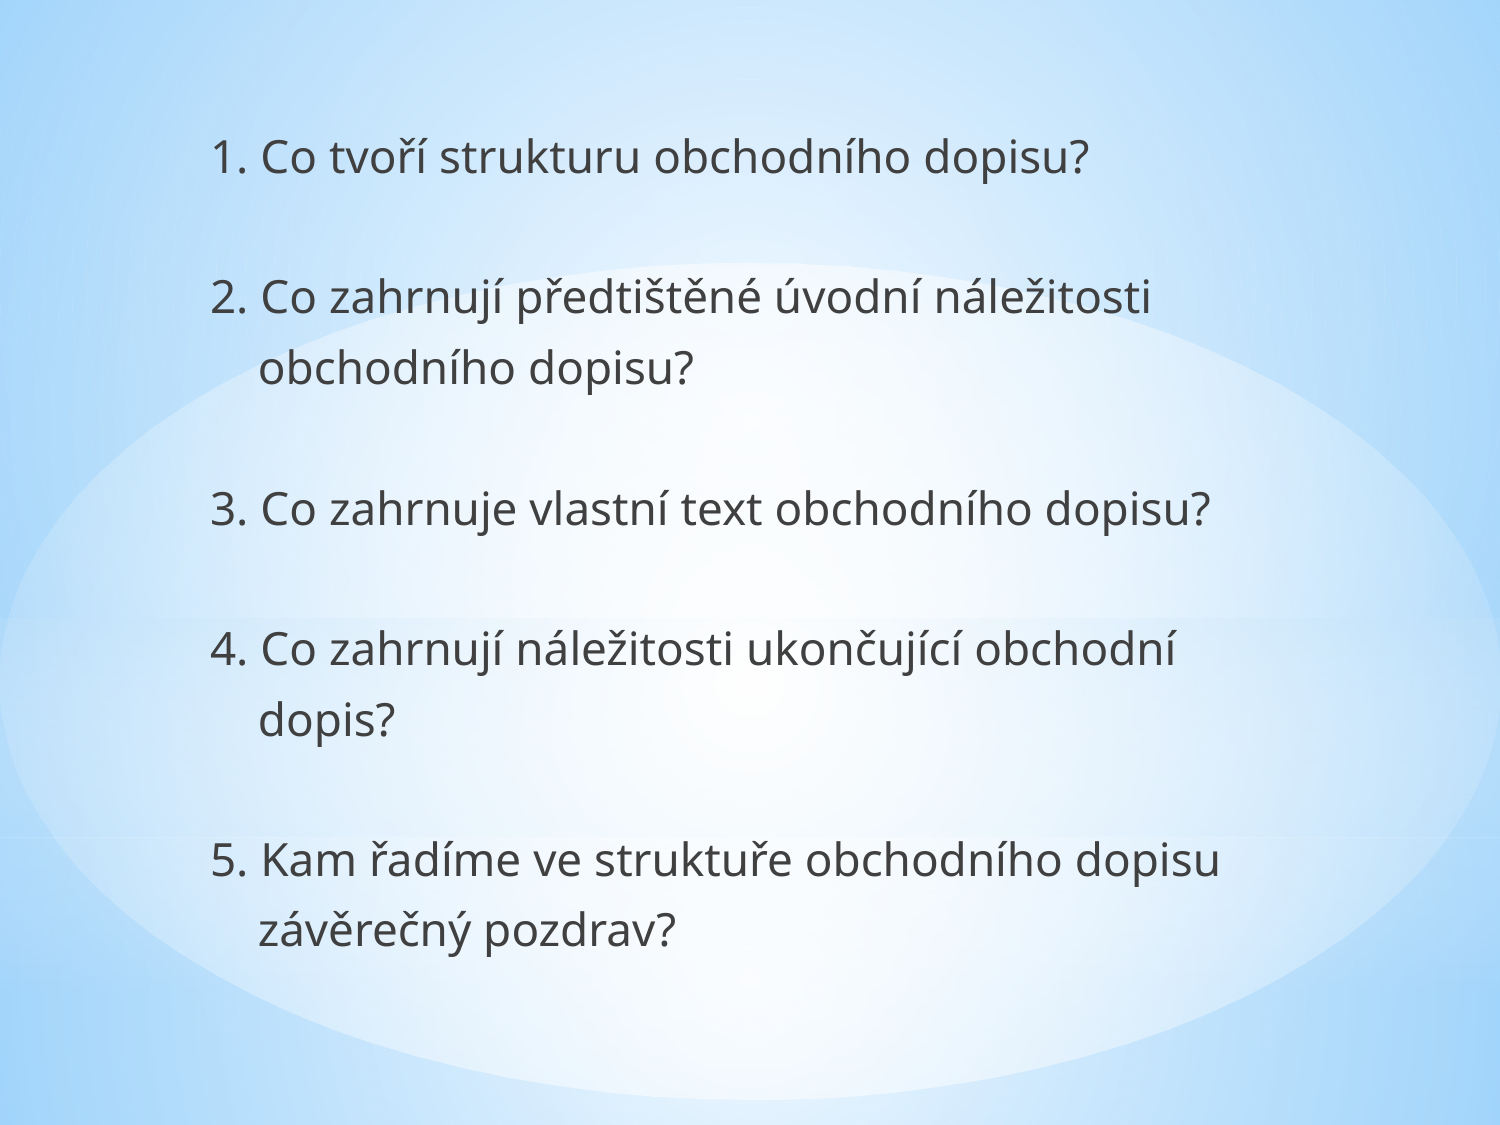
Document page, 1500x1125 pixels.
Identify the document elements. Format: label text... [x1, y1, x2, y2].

list 1. Co tvoří strukturu obchodního dopisu? 2. Co zahrnují předtištěné úvodní náležitosti obchodního dopisu? 3. Co zahrnuje vlastní text obchodního dopisu? 4. Co zahrnují náležitosti ukončující obchodní dopis? 5. Kam řadíme ve struktuře obchodního dopisu závěrečný pozdrav? [187, 120, 1238, 976]
